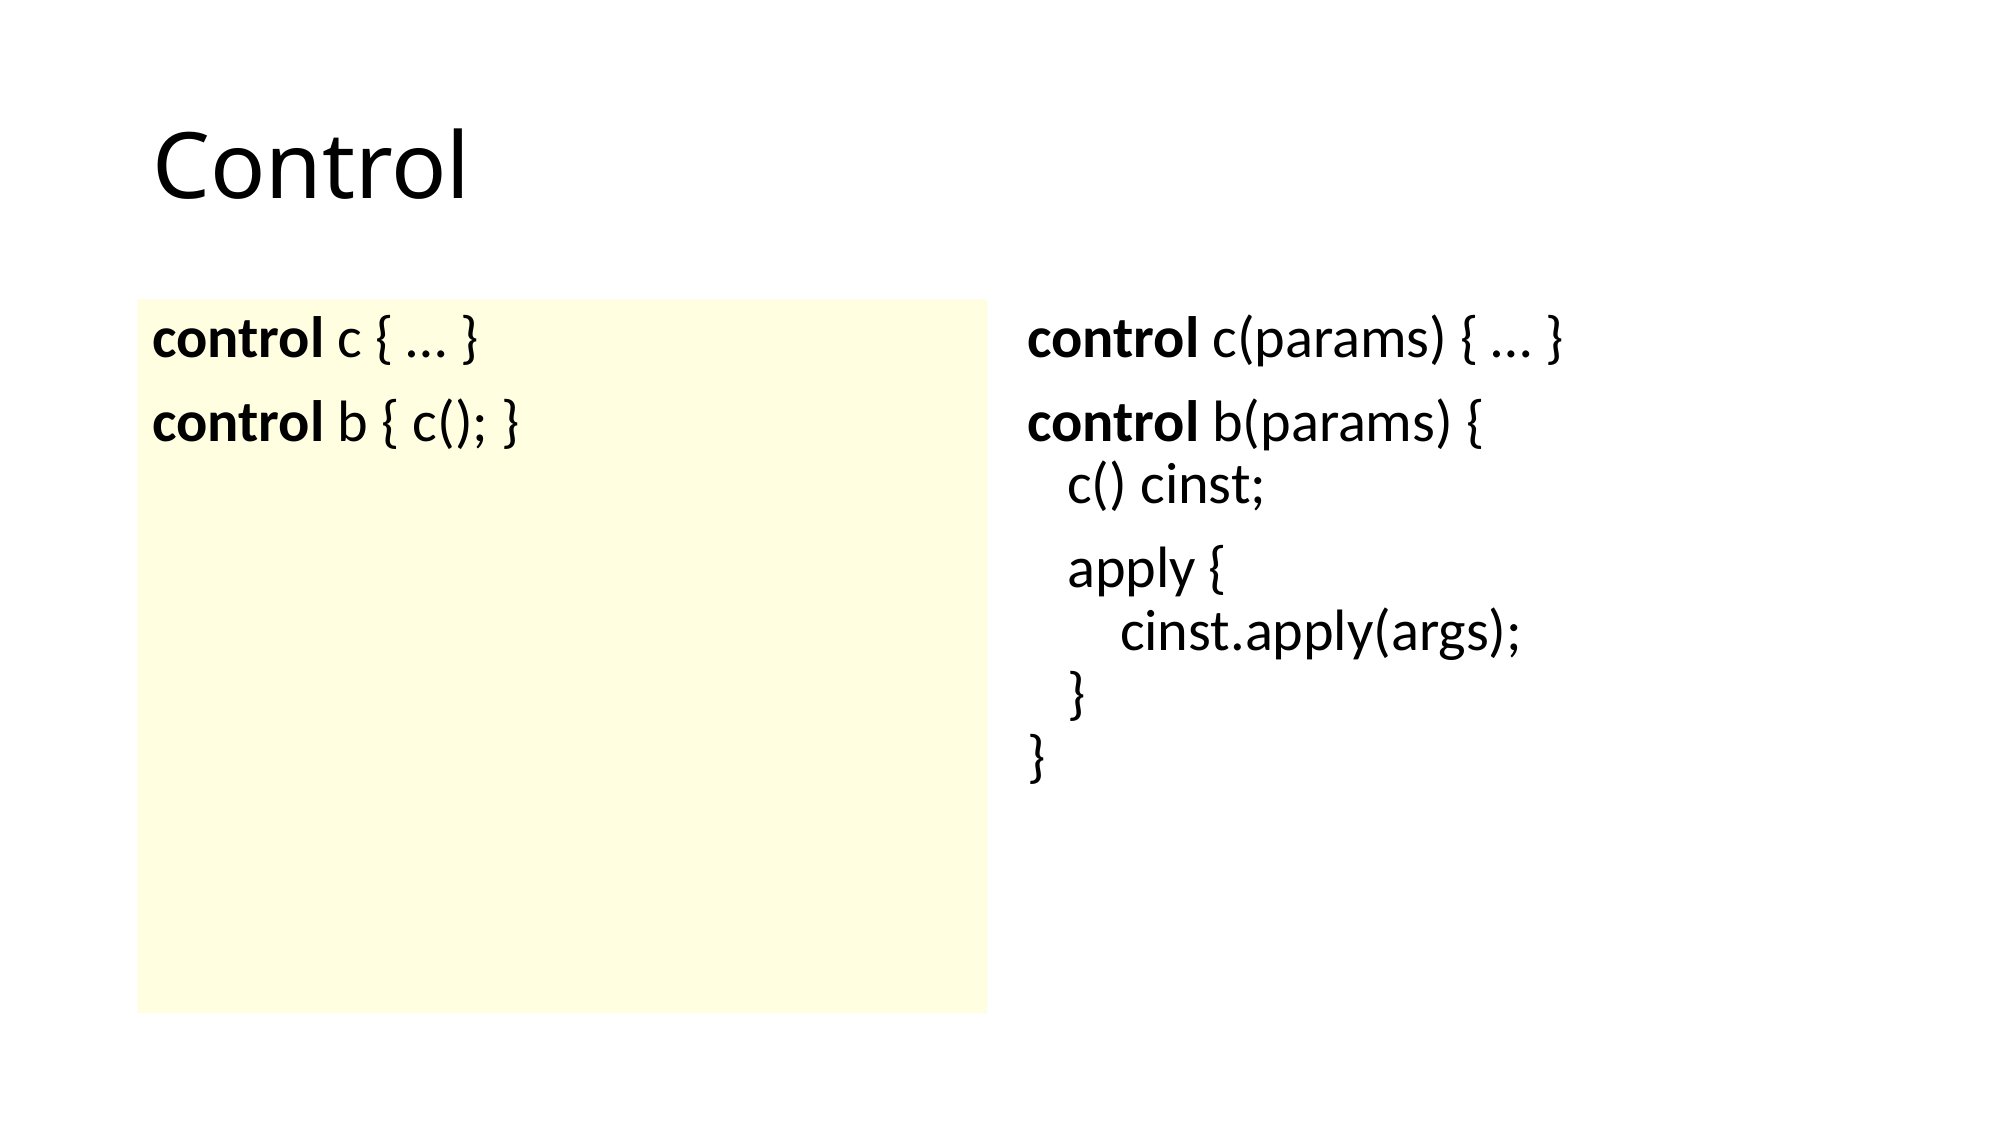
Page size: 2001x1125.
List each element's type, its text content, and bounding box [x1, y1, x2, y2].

list control c { … } control b { c(); } [137, 299, 988, 1014]
title Control [137, 59, 1863, 278]
list control c(params) { … } control b(params) { c() cinst; apply { cinst.apply(args); } } [1012, 299, 1863, 1014]
